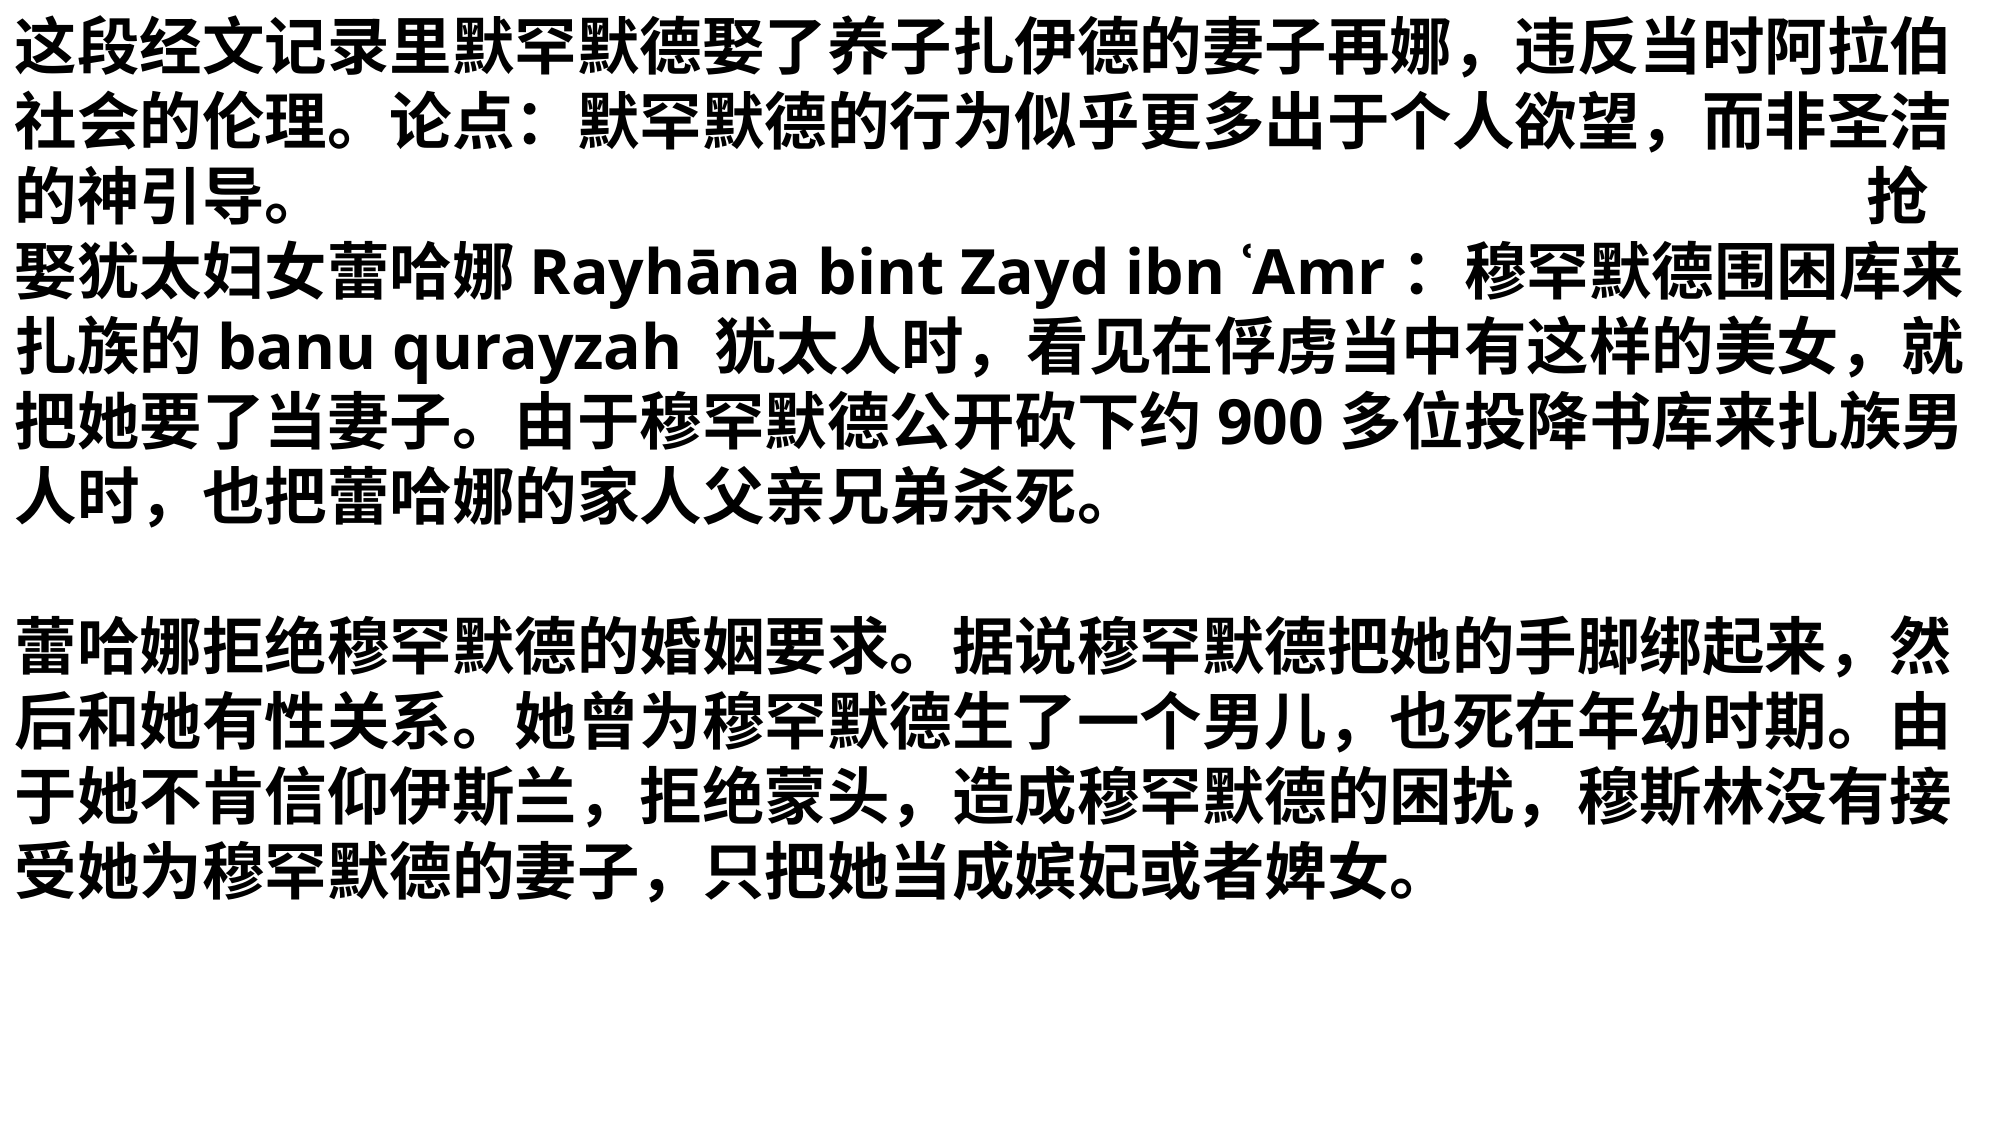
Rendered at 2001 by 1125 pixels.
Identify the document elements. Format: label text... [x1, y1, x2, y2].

text_box 这段经文记录里默罕默德娶了养子扎伊德的妻子再娜，违反当时阿拉伯社会的伦理。论点：默罕默德的行为似乎更多出于个人欲望，而非圣洁的神引导。 抢娶犹太妇女蕾哈娜Rayhāna bint Zayd ibn ʿAmr：穆罕默德围困库来扎族的banu qurayzah 犹太人时，看见在俘虏当中有这样的美女，就把她要了当妻子。由于穆罕默德公开砍下约900多位投降书库来扎族男人时，也把蕾哈娜的家人父亲兄弟杀死。 蕾哈娜拒绝穆罕默德的婚姻要求。据说穆罕默德把她的手脚绑起来，然后和她有性关系。她曾为穆罕默德生了一个男儿，也死在年幼时期。由于她不肯信仰伊斯兰，拒绝蒙头，造成穆罕默德的困扰，穆斯林没有接受她为穆罕默德的妻子，只把她当成嫔妃或者婢女。 [0, 0, 2000, 959]
